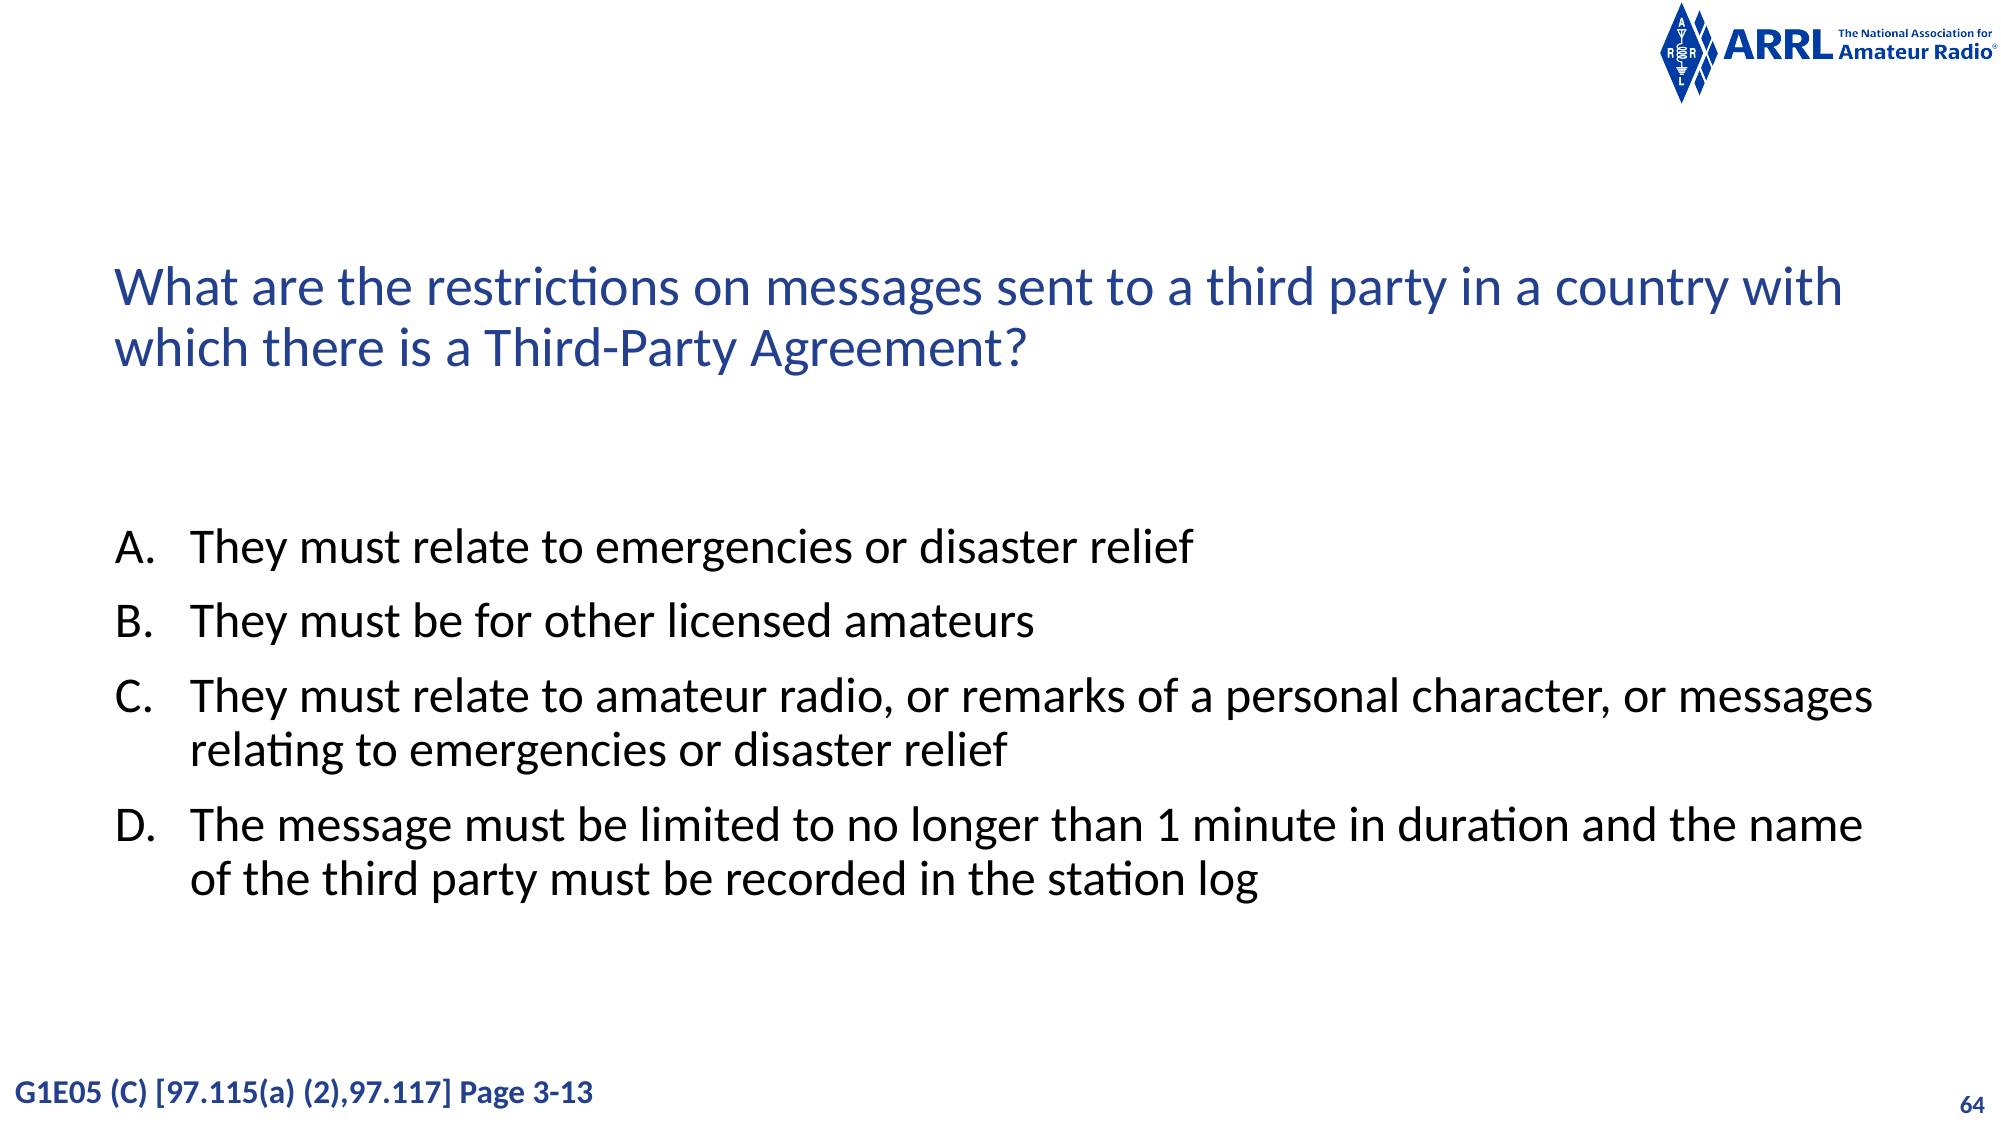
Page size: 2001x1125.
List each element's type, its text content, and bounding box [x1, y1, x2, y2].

title What are the restrictions on messages sent to a third party in a country with which there is a Third-Party Agreement? [99, 249, 1900, 388]
list They must relate to emergencies or disaster relief They must be for other licensed amateurs They must relate to amateur radio, or remarks of a personal character, or messages relating to emergencies or disaster relief The message must be limited to no longer than 1 minute in duration and the name of the third party must be recorded in the station log [99, 512, 1900, 1005]
picture [1658, 0, 1999, 106]
text_box 64 [1899, 1081, 2000, 1125]
text_box G1E05 (C) [97.115(a) (2),97.117] Page 3-13 [0, 1062, 1313, 1118]
